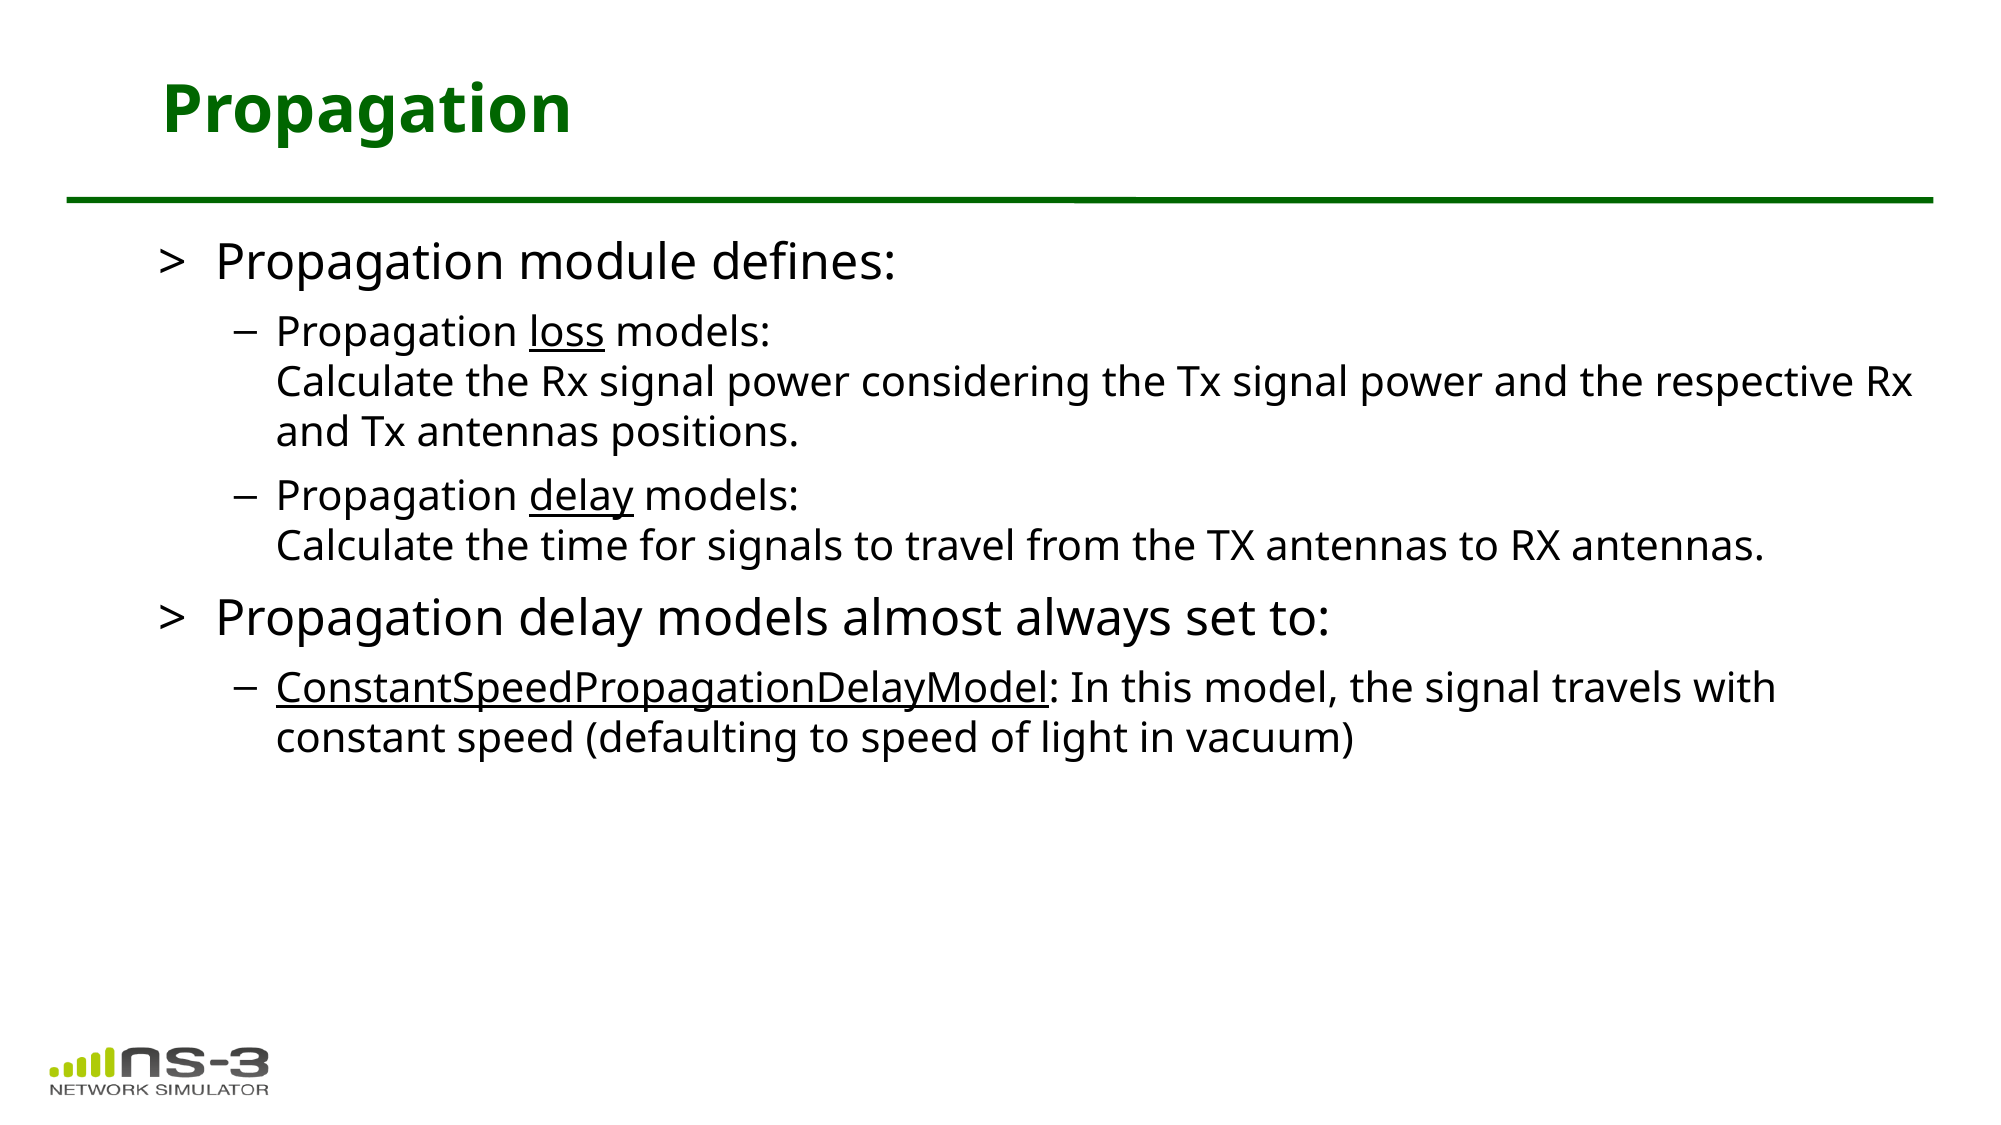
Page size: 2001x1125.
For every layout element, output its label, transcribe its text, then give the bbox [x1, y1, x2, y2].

list Propagation module defines: Propagation loss models: Calculate the Rx signal power considering the Tx signal power and the respective Rx and Tx antennas positions. Propagation delay models: Calculate the time for signals to travel from the TX antennas to RX antennas. Propagation delay models almost always set to: ConstantSpeedPropagationDelayModel: In this model, the signal travels with constant speed (defaulting to speed of light in vacuum) [143, 221, 1938, 954]
list Propagation [146, 62, 1938, 155]
picture [33, 1017, 284, 1125]
